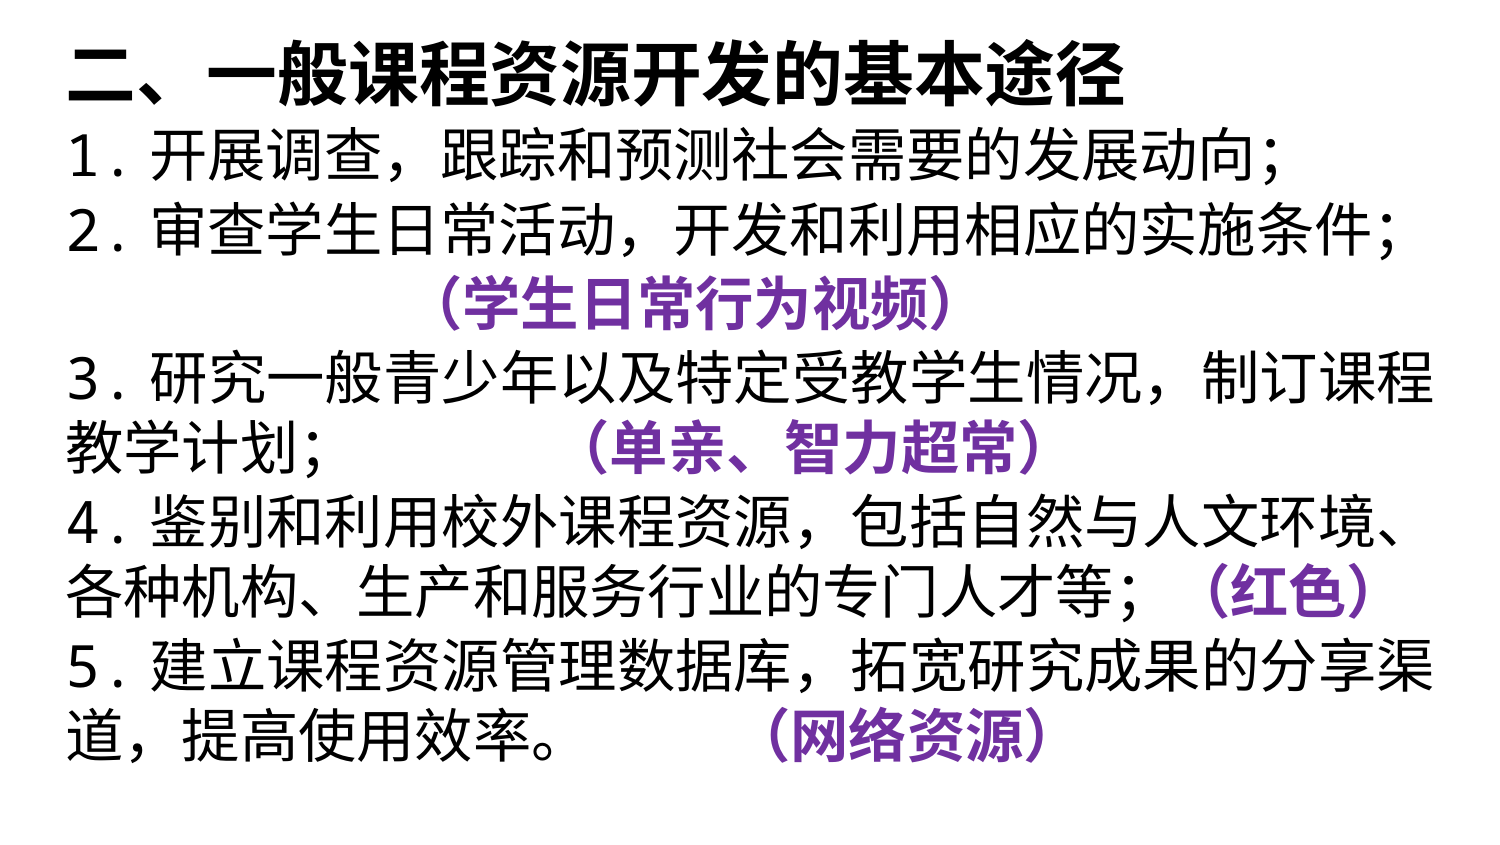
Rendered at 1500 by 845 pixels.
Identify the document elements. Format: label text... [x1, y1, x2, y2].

list 二、一般课程资源开发的基本途径 1.开展调查，跟踪和预测社会需要的发展动向； 2.审查学生日常活动，开发和利用相应的实施条件； （学生日常行为视频） 3.研究一般青少年以及特定受教学生情况，制订课程教学计划； （单亲、智力超常） 4.鉴别和利用校外课程资源，包括自然与人文环境、各种机构、生产和服务行业的专门人才等；（红色） 5.建立课程资源管理数据库，拓宽研究成果的分享渠道，提高使用效率。 （网络资源） [50, 21, 1451, 784]
